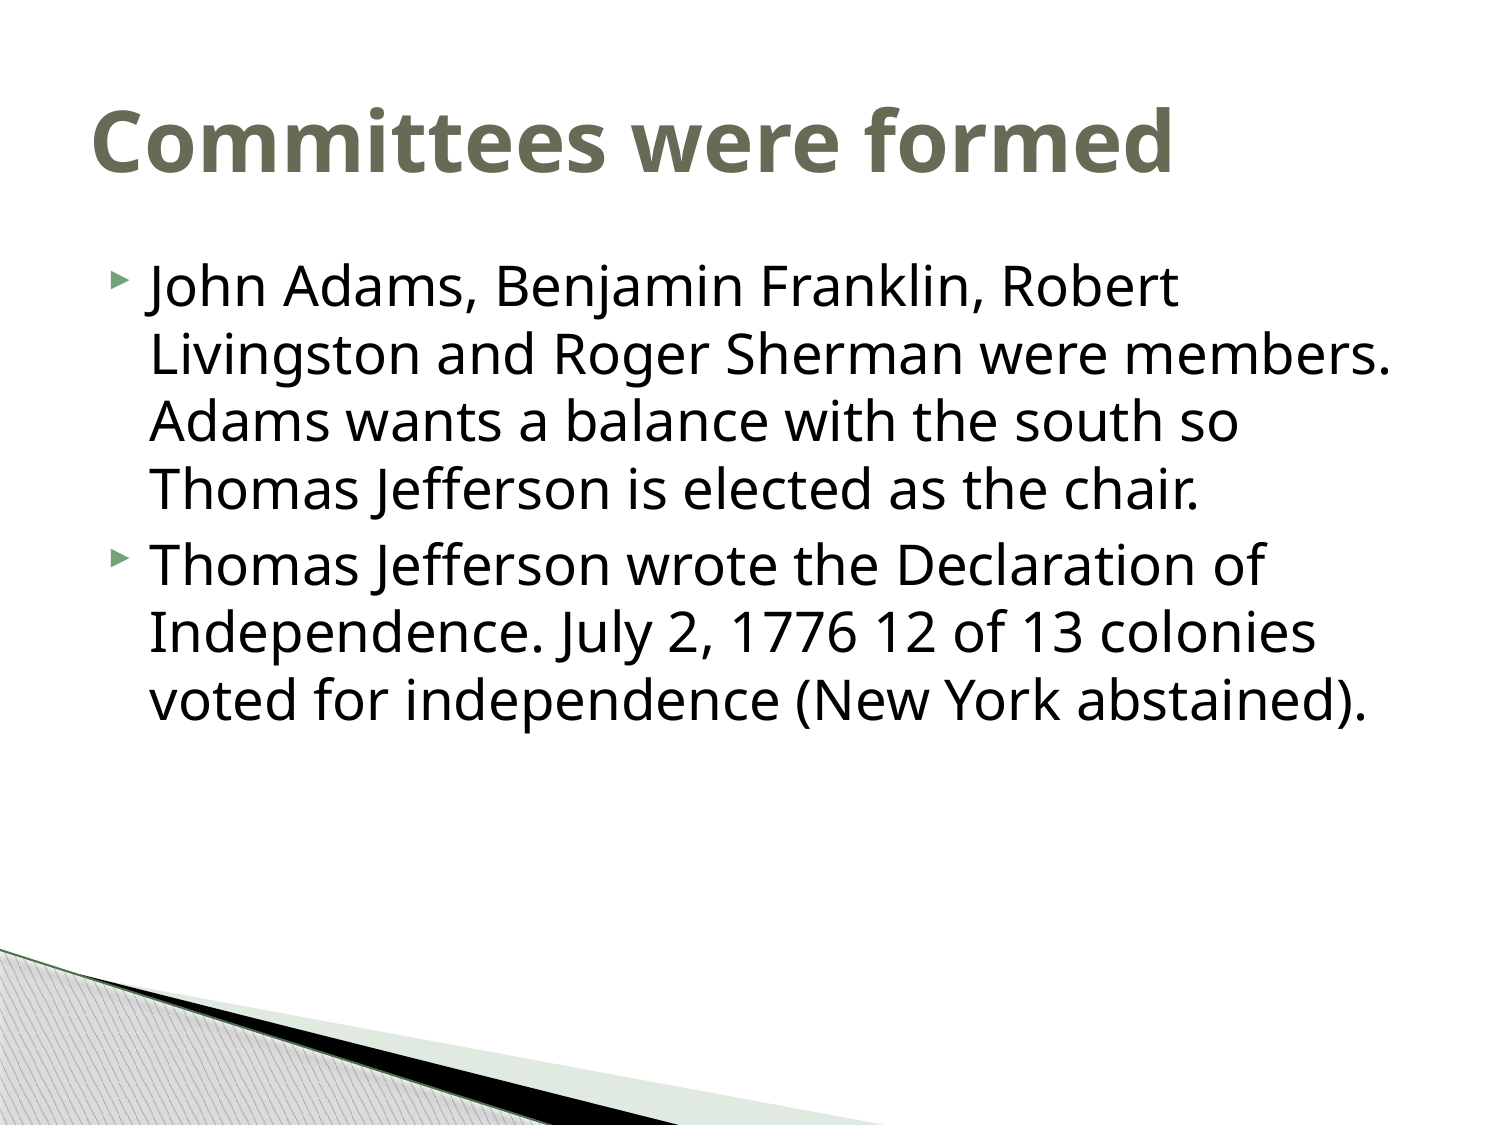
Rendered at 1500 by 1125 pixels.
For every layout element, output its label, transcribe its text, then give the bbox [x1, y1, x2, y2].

title Committees were formed [75, 45, 1425, 233]
list John Adams, Benjamin Franklin, Robert Livingston and Roger Sherman were members. Adams wants a balance with the south so Thomas Jefferson is elected as the chair. Thomas Jefferson wrote the Declaration of Independence. July 2, 1776 12 of 13 colonies voted for independence (New York abstained). [75, 243, 1425, 986]
